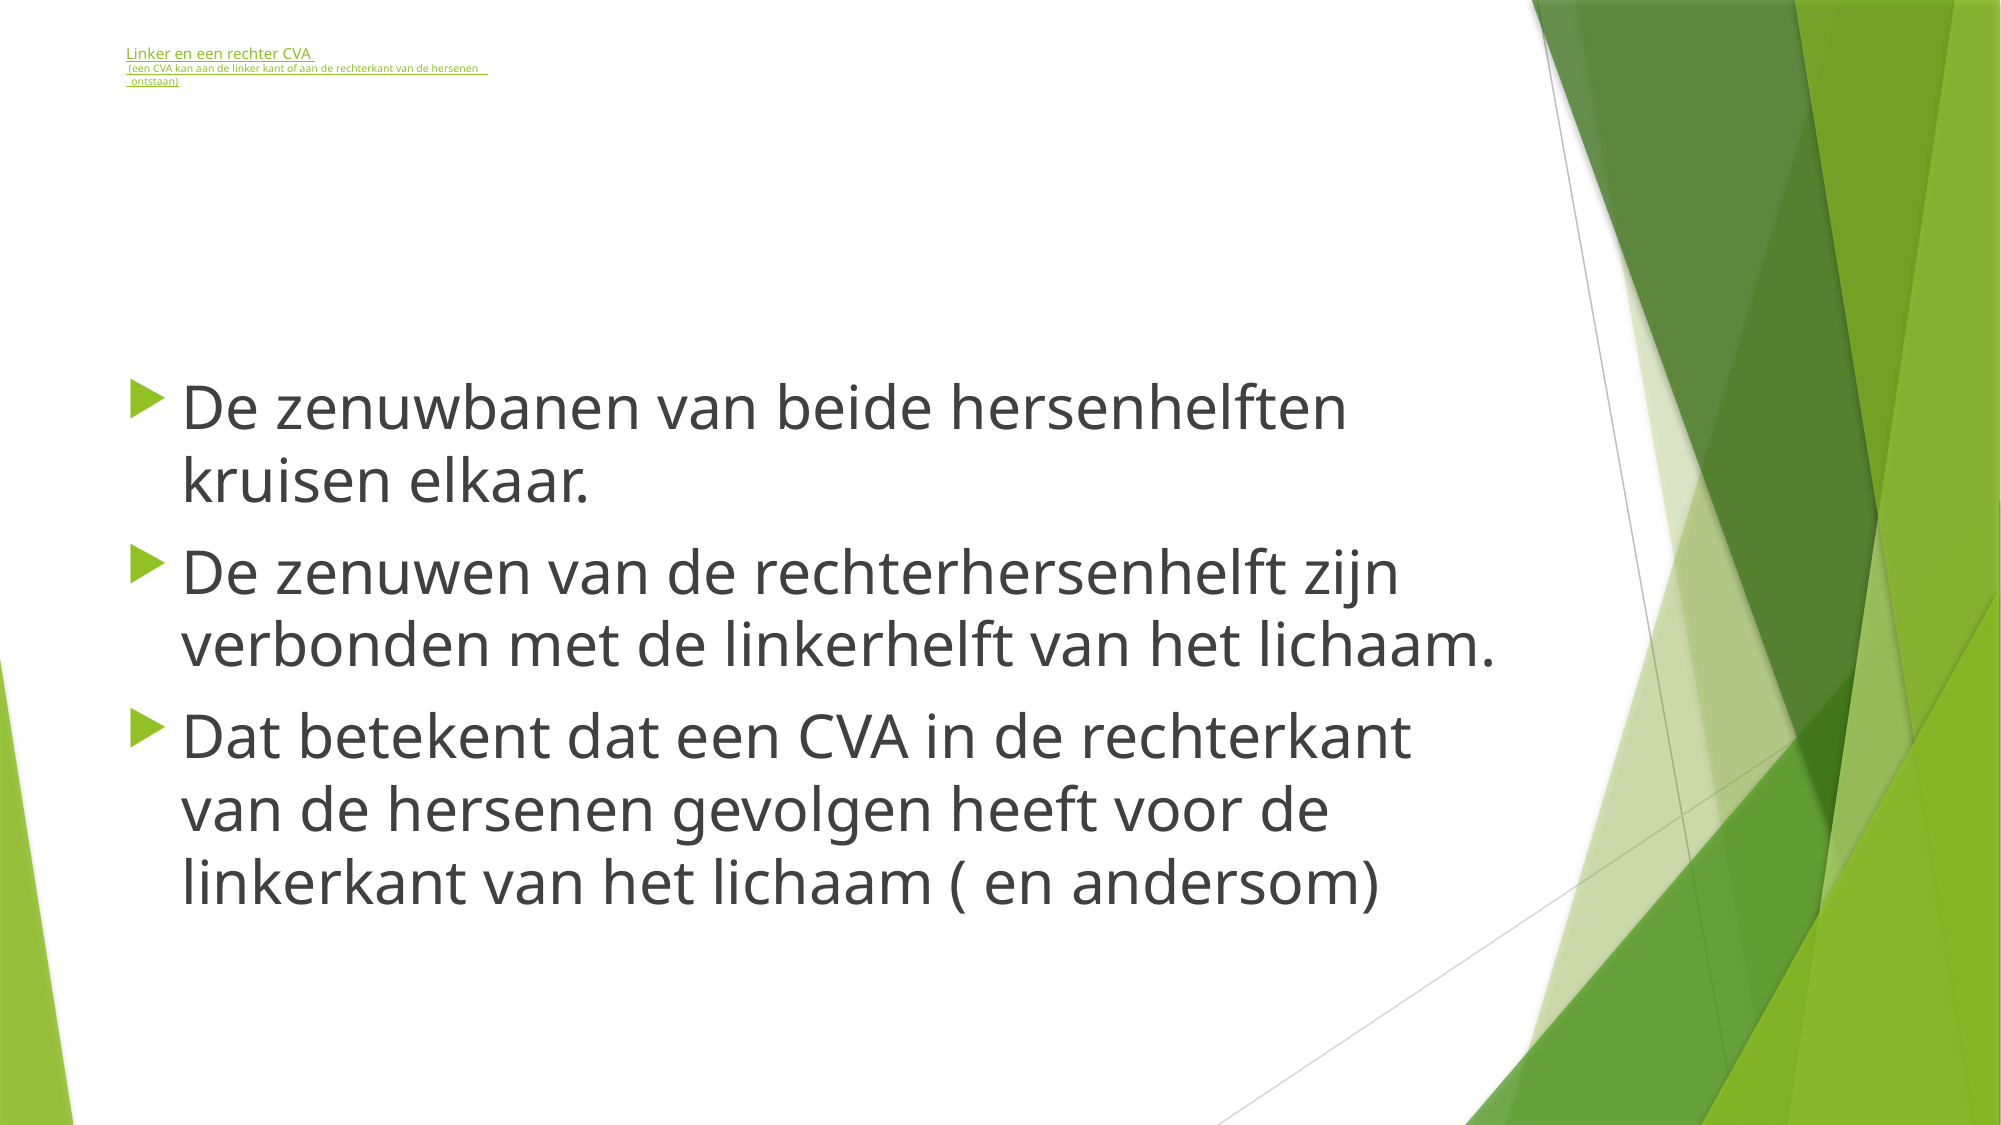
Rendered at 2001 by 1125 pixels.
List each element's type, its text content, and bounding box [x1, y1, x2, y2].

list De zenuwbanen van beide hersenhelften kruisen elkaar. De zenuwen van de rechterhersenhelft zijn verbonden met de linkerhelft van het lichaam. Dat betekent dat een CVA in de rechterkant van de hersenen gevolgen heeft voor de linkerkant van het lichaam ( en andersom) [111, 269, 1522, 992]
title Linker en een rechter CVA (een CVA kan aan de linker kant of aan de rechterkant van de hersenen ontstaan) [111, 36, 1522, 161]
